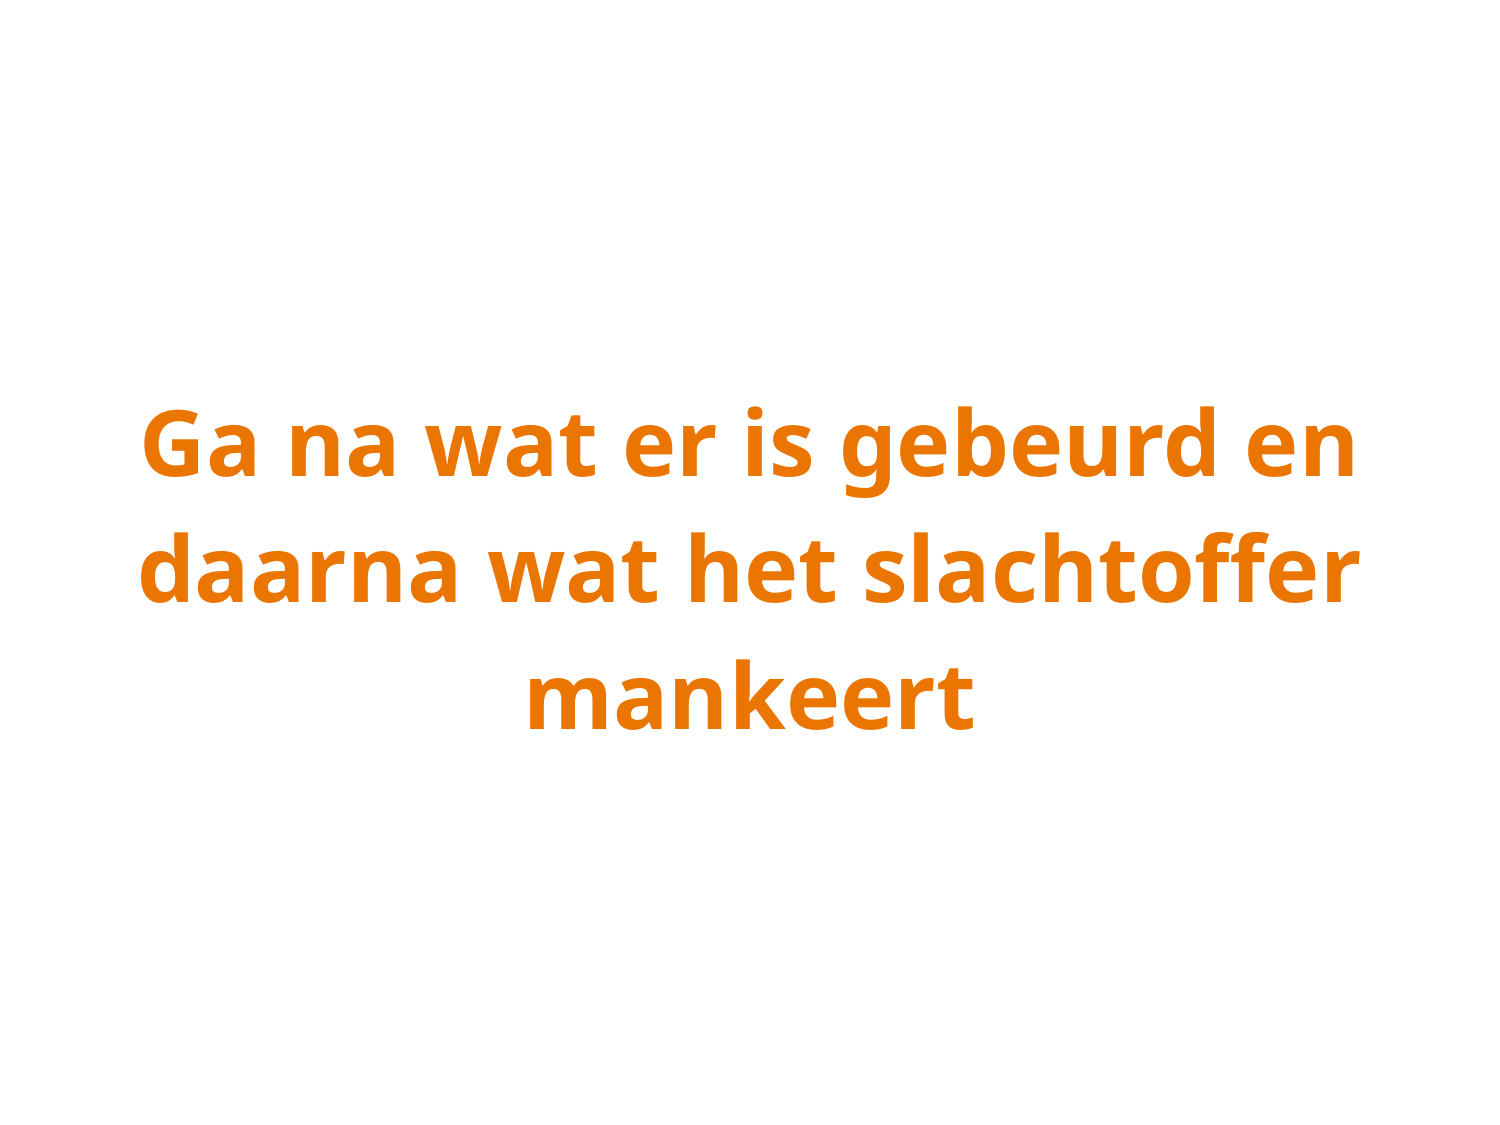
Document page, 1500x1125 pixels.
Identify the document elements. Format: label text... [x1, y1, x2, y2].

title Ga na wat er is gebeurd en daarna wat het slachtoffer mankeert [75, 45, 1425, 1106]
